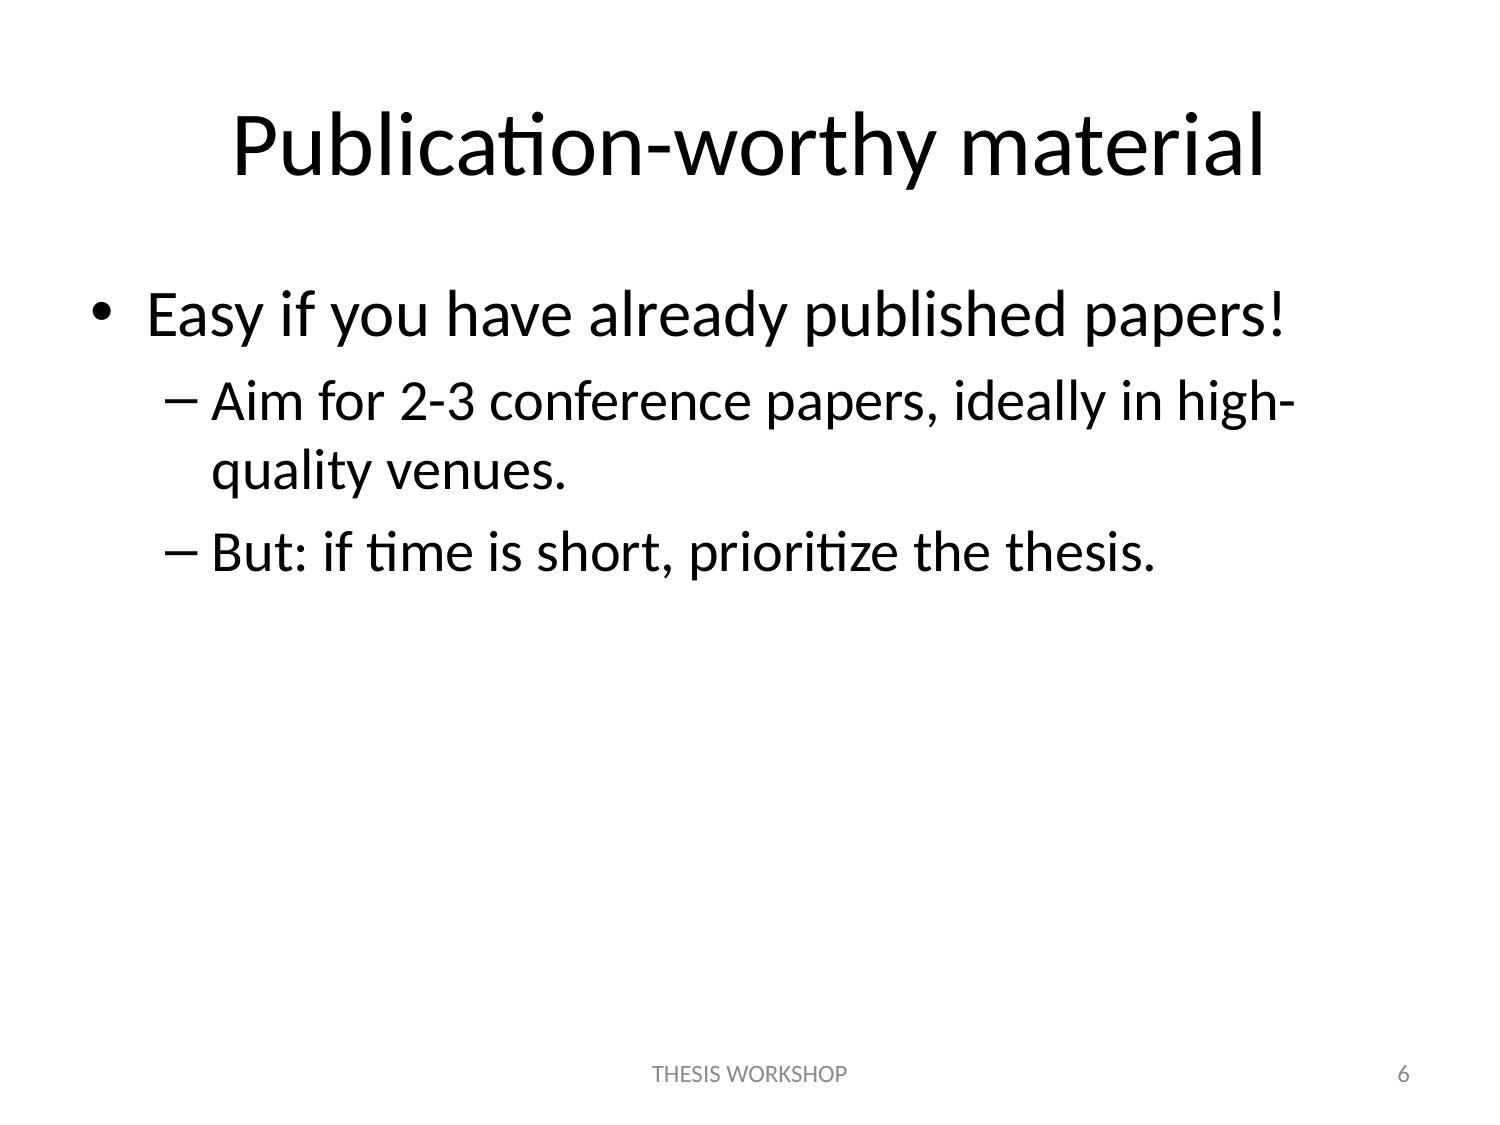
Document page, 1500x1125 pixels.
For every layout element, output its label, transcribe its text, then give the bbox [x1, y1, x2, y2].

list Easy if you have already published papers! Aim for 2-3 conference papers, ideally in high-quality venues. But: if time is short, prioritize the thesis. [75, 262, 1425, 1005]
slide_number 6 [1074, 1042, 1425, 1103]
footer THESIS WORKSHOP [512, 1042, 988, 1103]
title Publication-worthy material [75, 45, 1425, 233]
